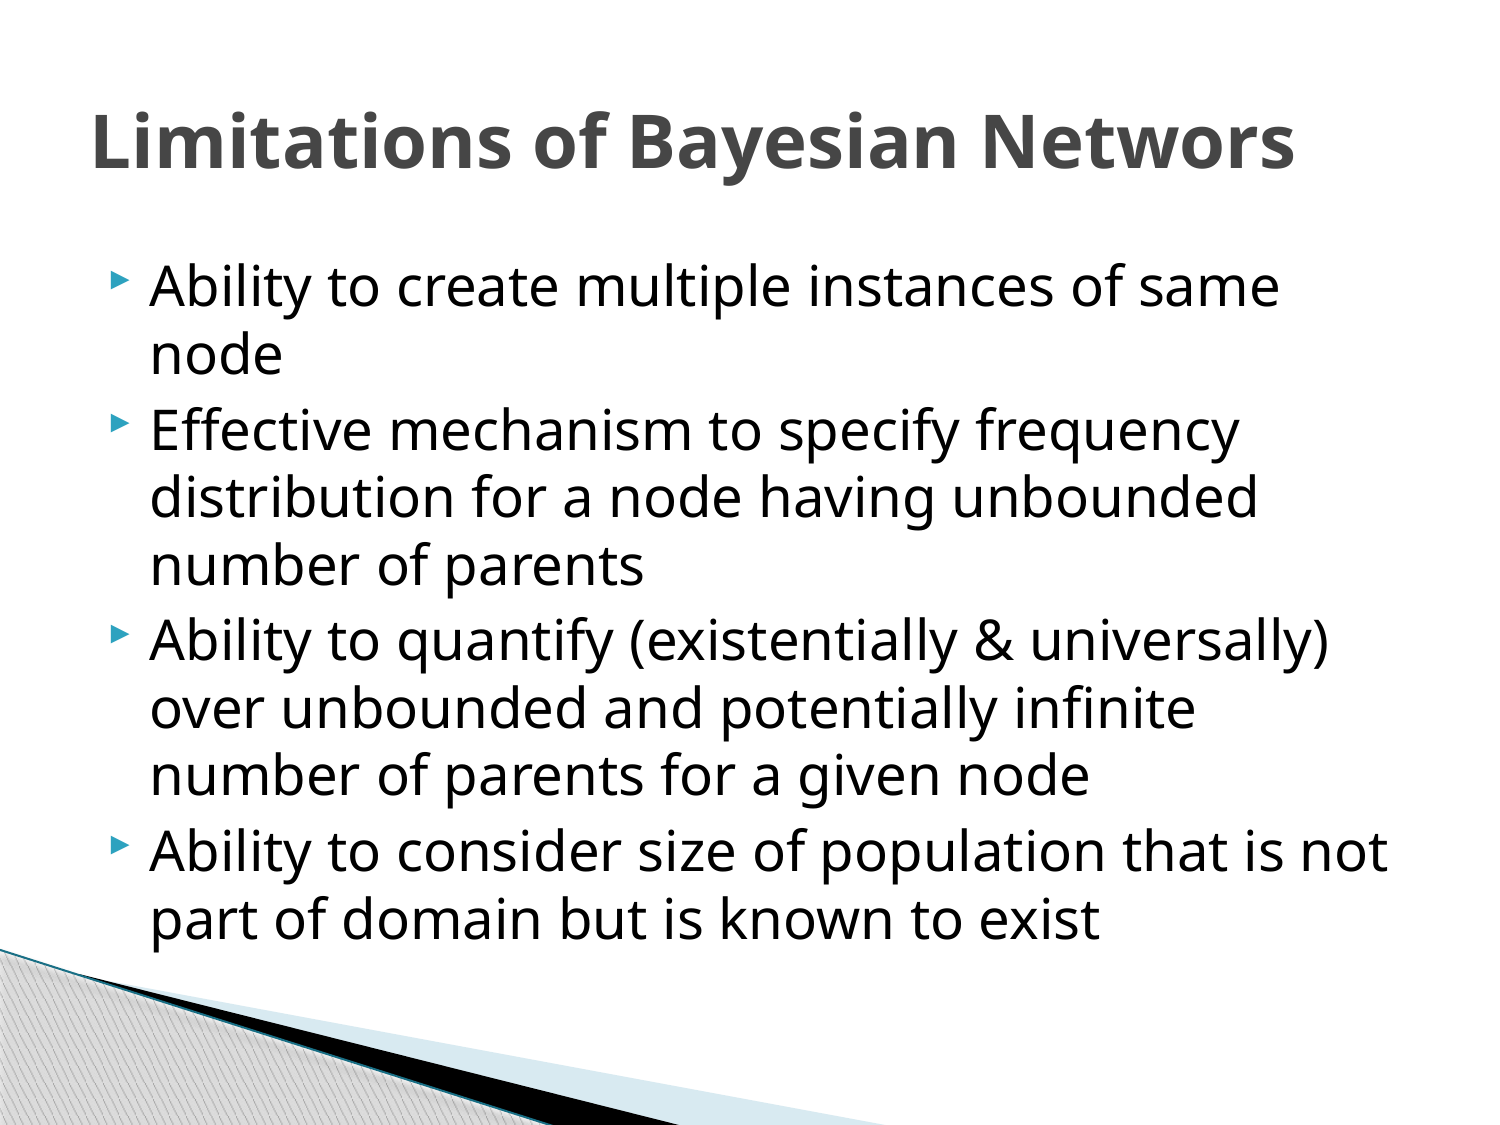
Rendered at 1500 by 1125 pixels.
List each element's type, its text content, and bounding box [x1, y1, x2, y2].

title Limitations of Bayesian Networs [75, 45, 1425, 233]
list Ability to create multiple instances of same node Effective mechanism to specify frequency distribution for a node having unbounded number of parents Ability to quantify (existentially & universally) over unbounded and potentially infinite number of parents for a given node Ability to consider size of population that is not part of domain but is known to exist [75, 243, 1425, 986]
